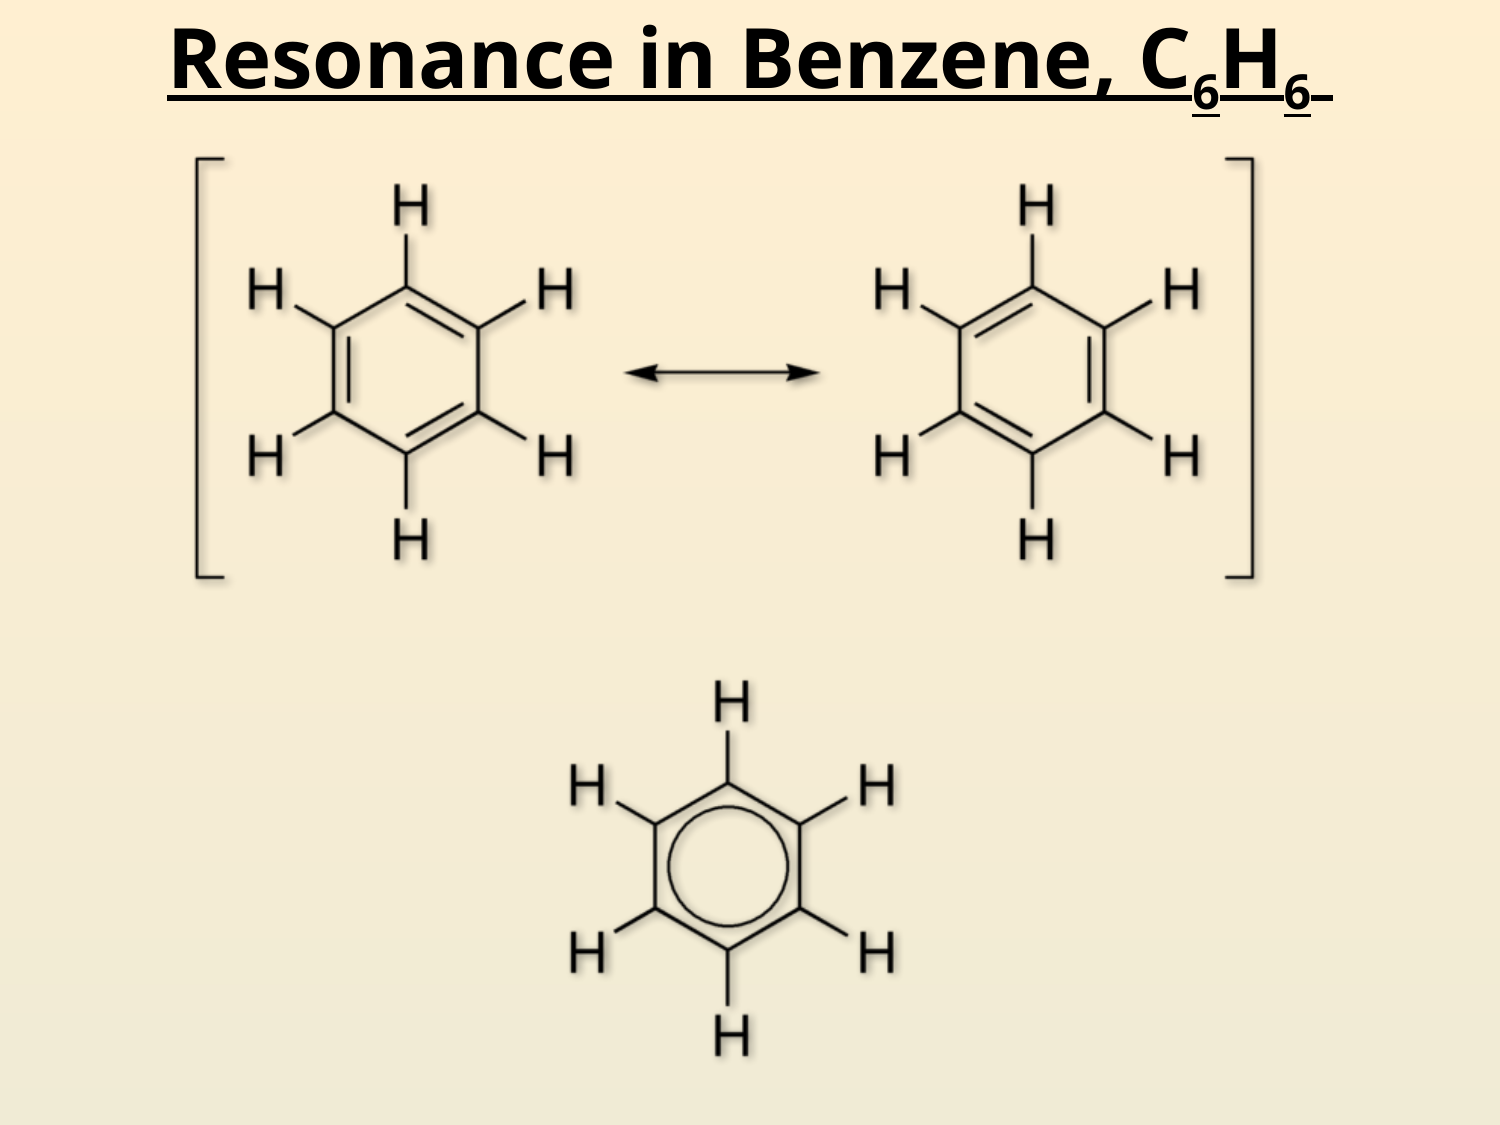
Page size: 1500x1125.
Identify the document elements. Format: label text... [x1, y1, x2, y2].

picture [187, 149, 1263, 1058]
title Resonance in Benzene, C6H6 [37, 0, 1463, 126]
